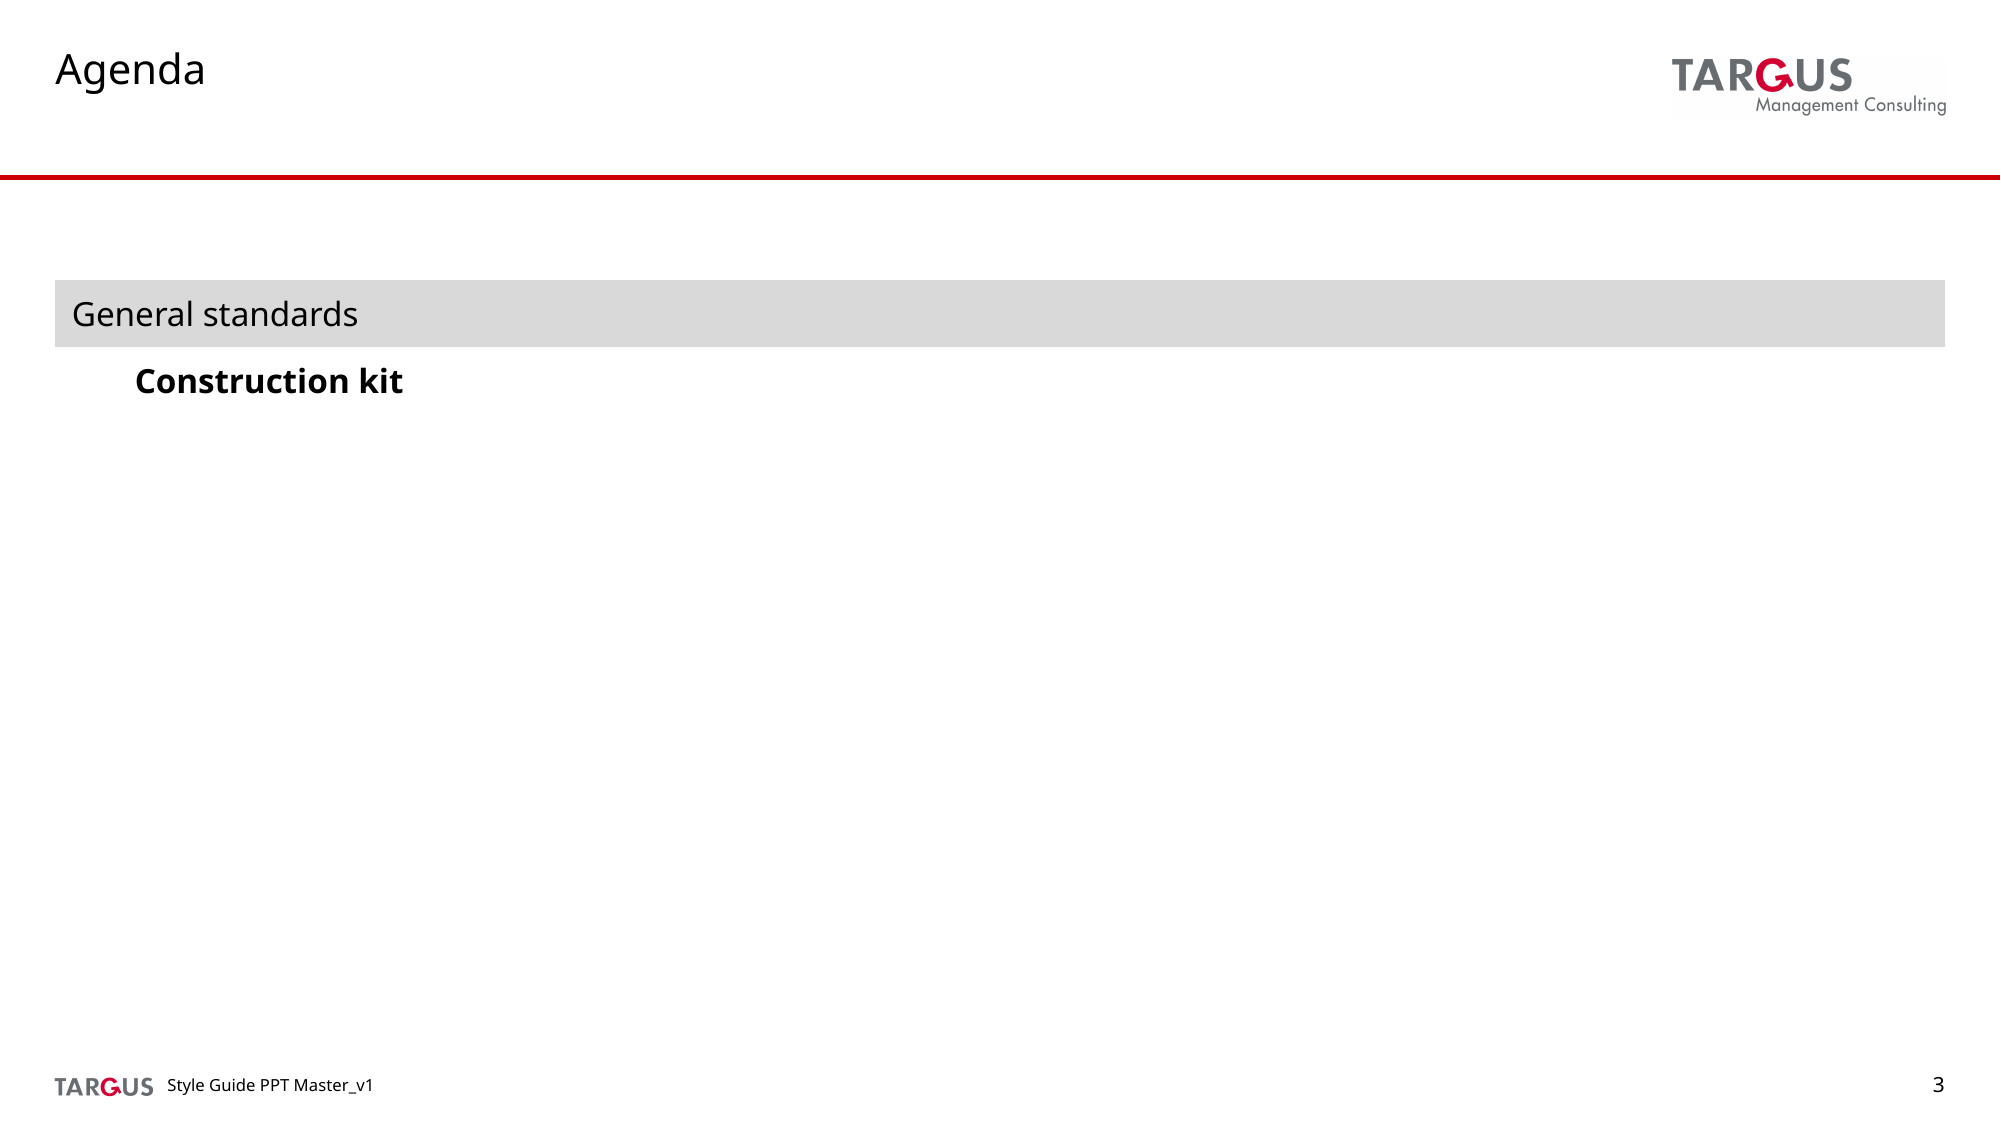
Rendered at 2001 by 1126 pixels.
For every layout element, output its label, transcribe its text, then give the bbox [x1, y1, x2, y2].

title Agenda [55, 42, 1946, 158]
text_box Construction kit [55, 347, 1946, 414]
footer Style Guide PPT Master_v1 [167, 1073, 894, 1099]
text_box General standards [55, 280, 1946, 347]
picture [54, 1077, 155, 1097]
